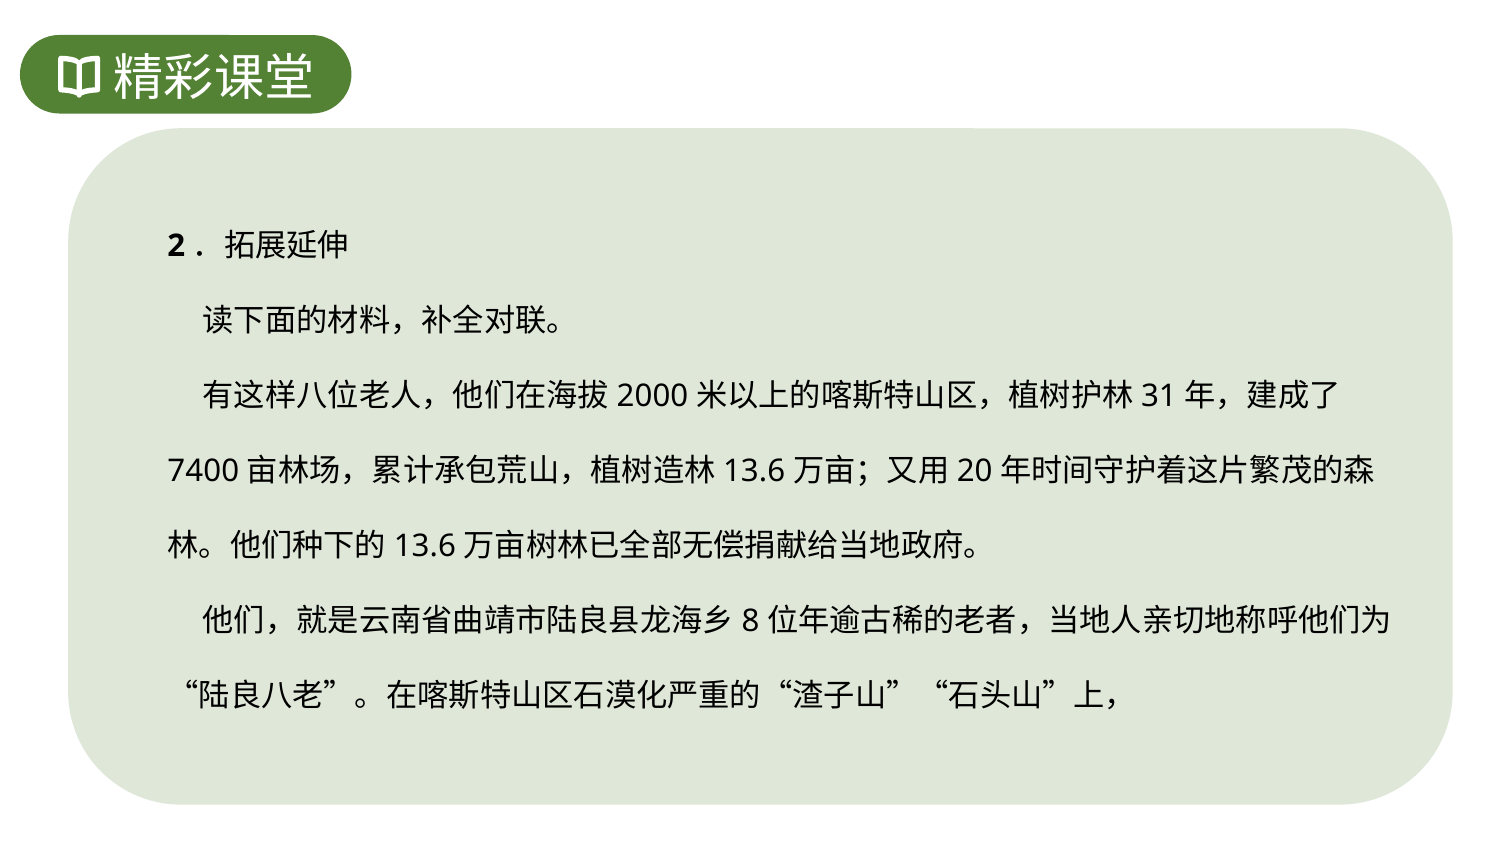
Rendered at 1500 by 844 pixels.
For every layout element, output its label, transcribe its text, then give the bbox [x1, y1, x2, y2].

text_box [18, 33, 353, 115]
text_box 2．拓展延伸 读下面的材料，补全对联。 有这样八位老人，他们在海拔2000米以上的喀斯特山区，植树护林31年，建成了7400亩林场，累计承包荒山，植树造林13.6万亩；又用20年时间守护着这片繁茂的森林。他们种下的13.6万亩树林已全部无偿捐献给当地政府。 他们，就是云南省曲靖市陆良县龙海乡8位年逾古稀的老者，当地人亲切地称呼他们为“陆良八老”。在喀斯特山区石漠化严重的“渣子山”“石头山”上， [156, 182, 1418, 718]
text_box [58, 55, 101, 98]
text_box 精彩课堂 [102, 40, 333, 112]
